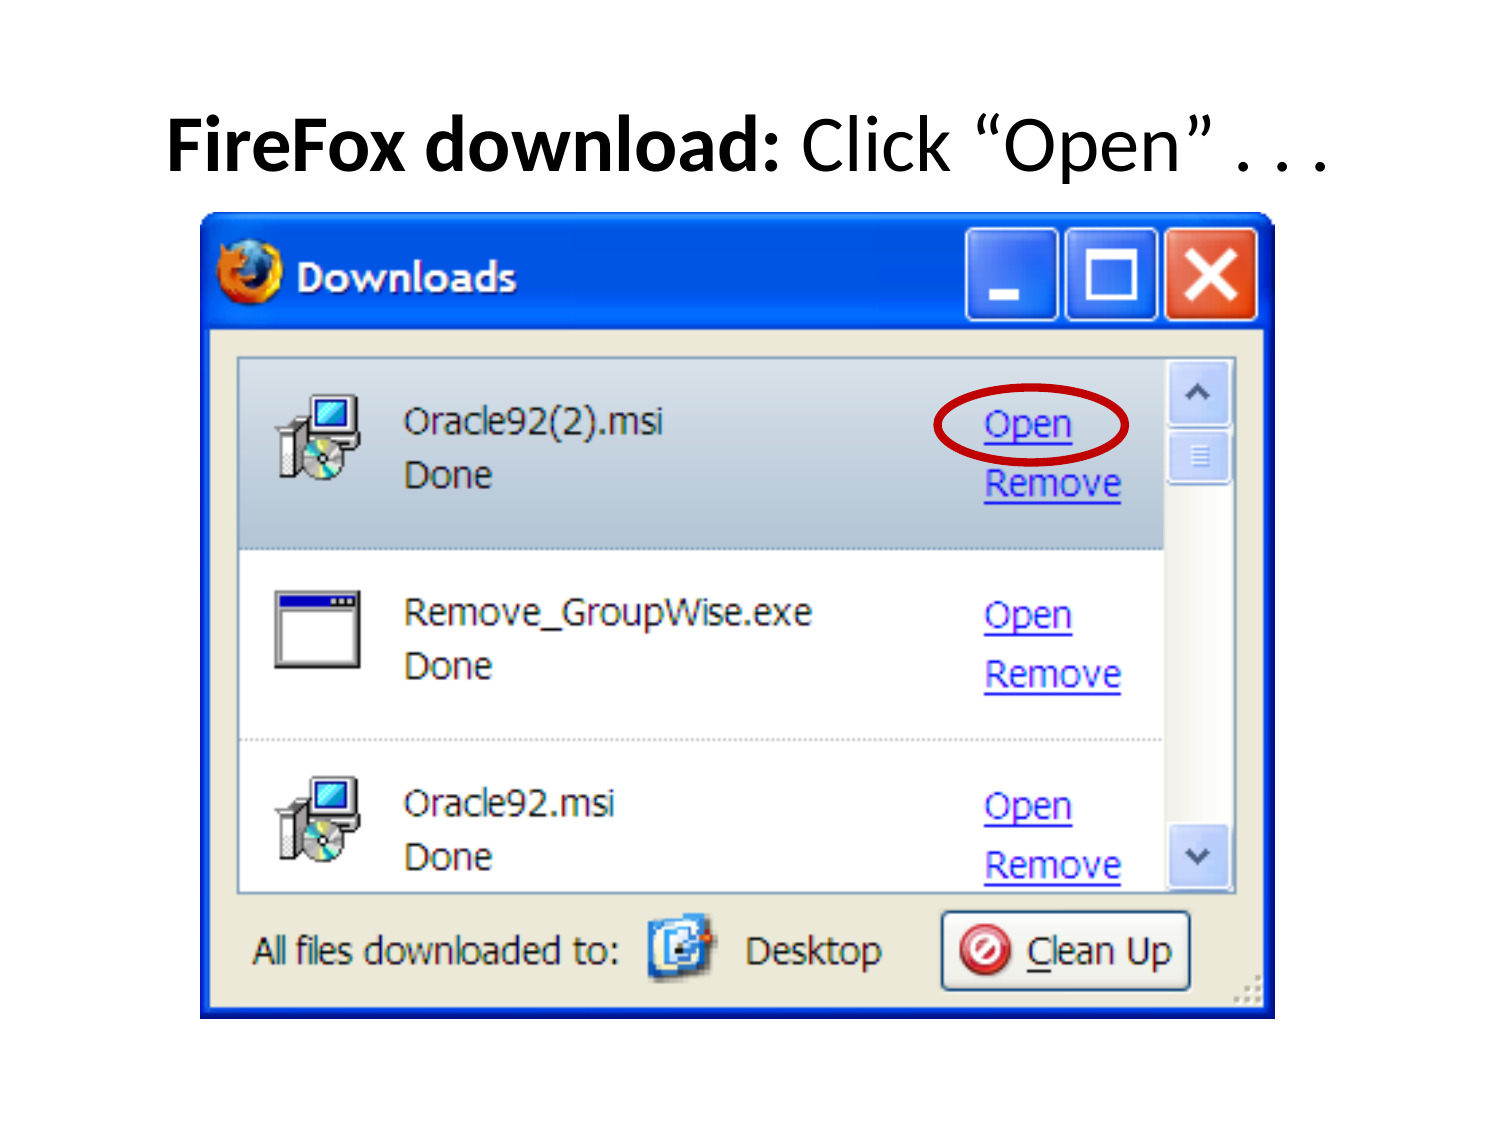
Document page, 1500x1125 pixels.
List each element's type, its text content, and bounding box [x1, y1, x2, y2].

title FireFox download: Click “Open” . . . [75, 45, 1425, 233]
picture [199, 212, 1276, 1019]
